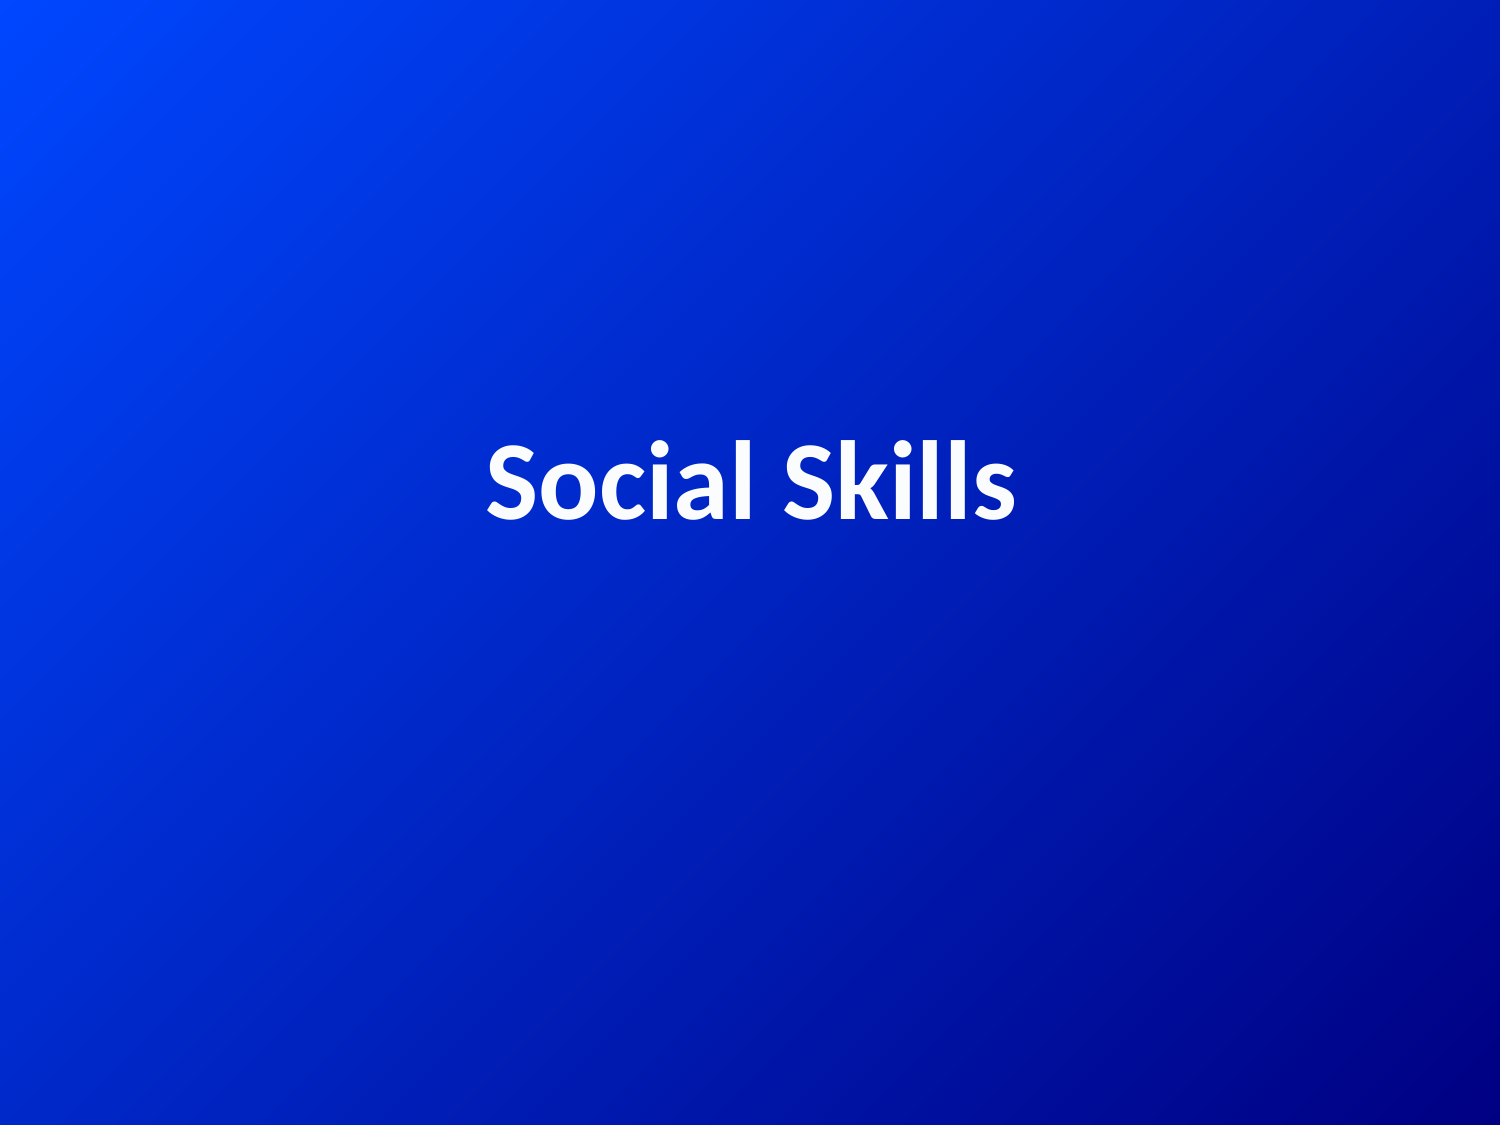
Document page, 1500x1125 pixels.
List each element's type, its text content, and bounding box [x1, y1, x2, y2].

text_box Social Skills [316, 399, 1188, 550]
